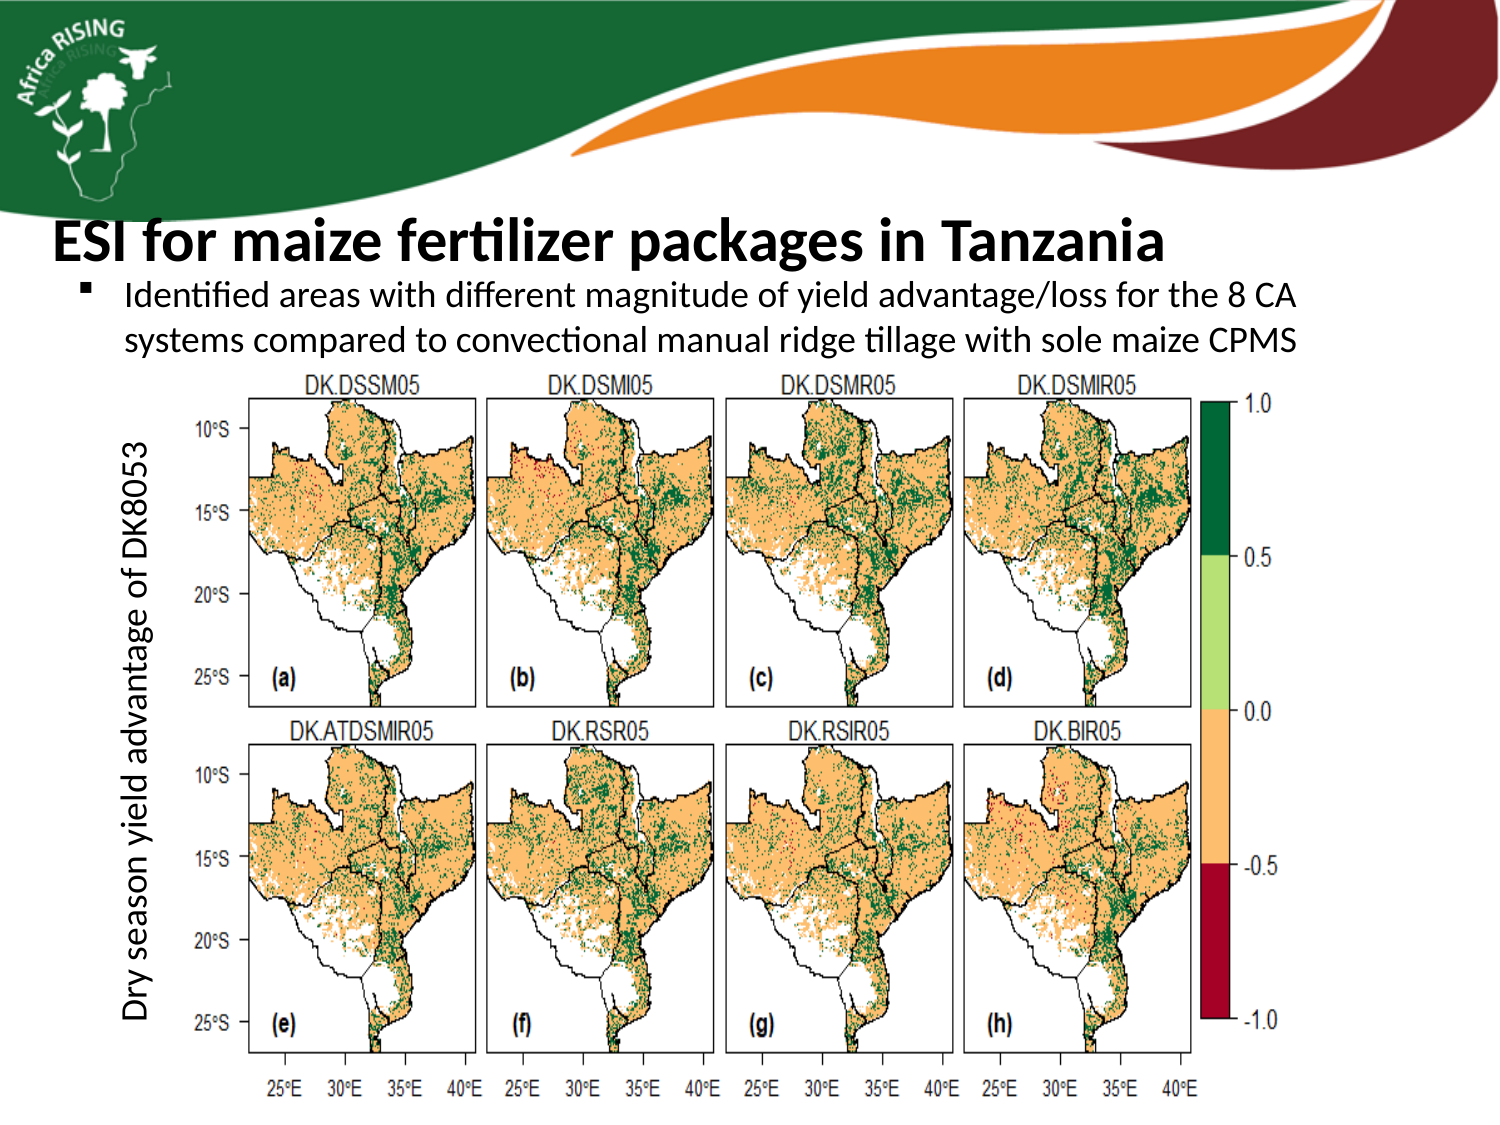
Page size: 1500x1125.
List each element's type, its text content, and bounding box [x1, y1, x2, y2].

picture [0, 0, 1499, 222]
text_box Dry season yield advantage of DK8053 [101, 425, 162, 1038]
text_box Identified areas with different magnitude of yield advantage/loss for the 8 CA systems compared to convectional manual ridge tillage with sole maize CPMS [62, 262, 1438, 368]
picture [187, 362, 1288, 1108]
title ESI for maize fertilizer packages in Tanzania [37, 179, 1438, 293]
